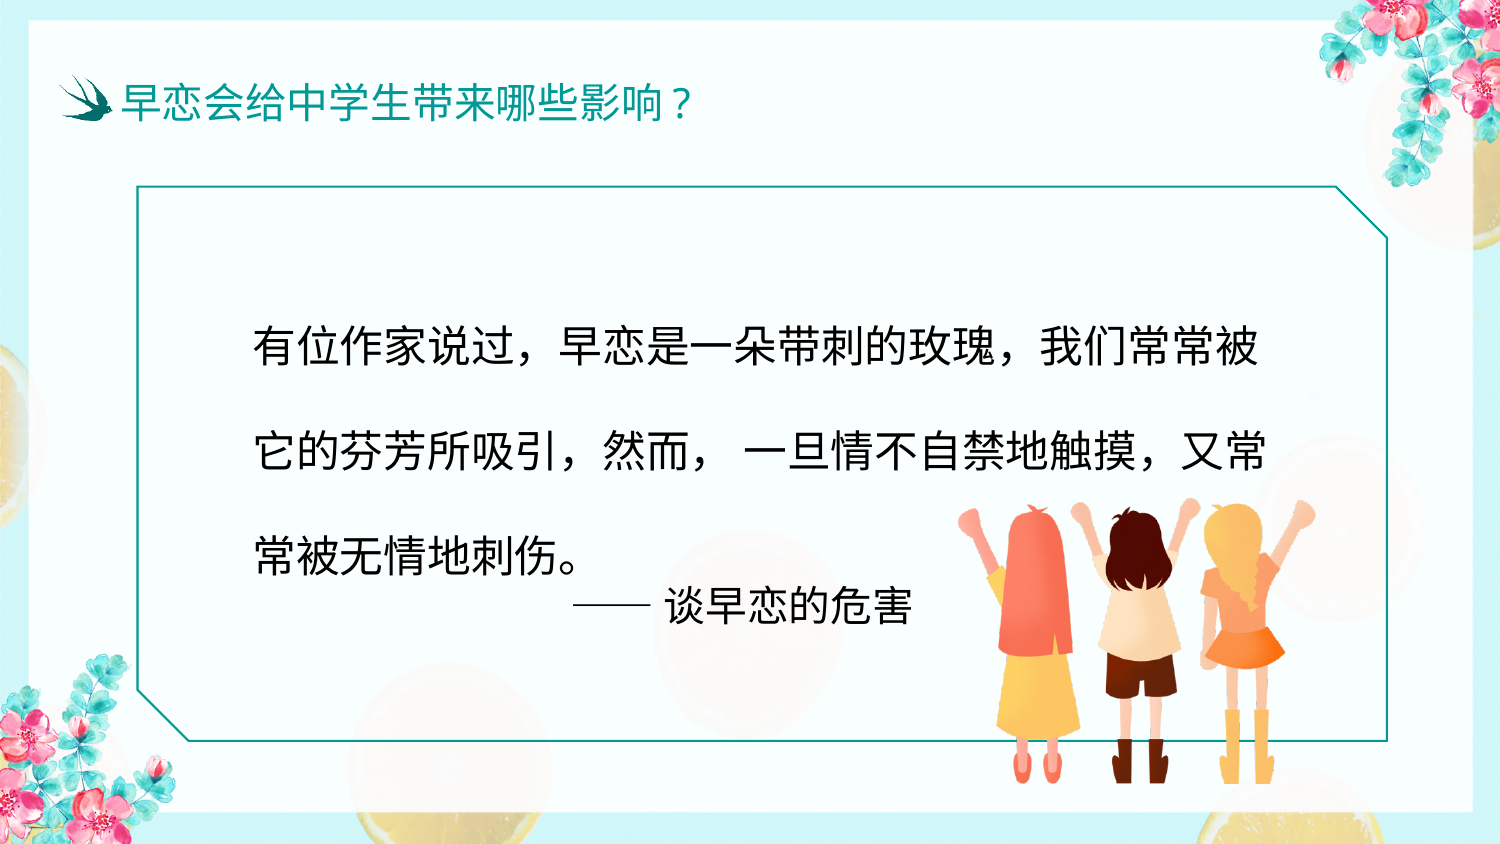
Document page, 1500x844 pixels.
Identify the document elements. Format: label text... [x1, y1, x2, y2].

picture [0, 0, 1500, 844]
text_box ——谈早恋的危害 [555, 590, 937, 638]
text_box [136, 185, 1388, 742]
text_box 有位作家说过，早恋是一朵带刺的玫瑰，我们常常被它的芬芳所吸引，然而， 一旦情不自禁地触摸，又常常被无情地刺伤。 [237, 259, 1288, 590]
